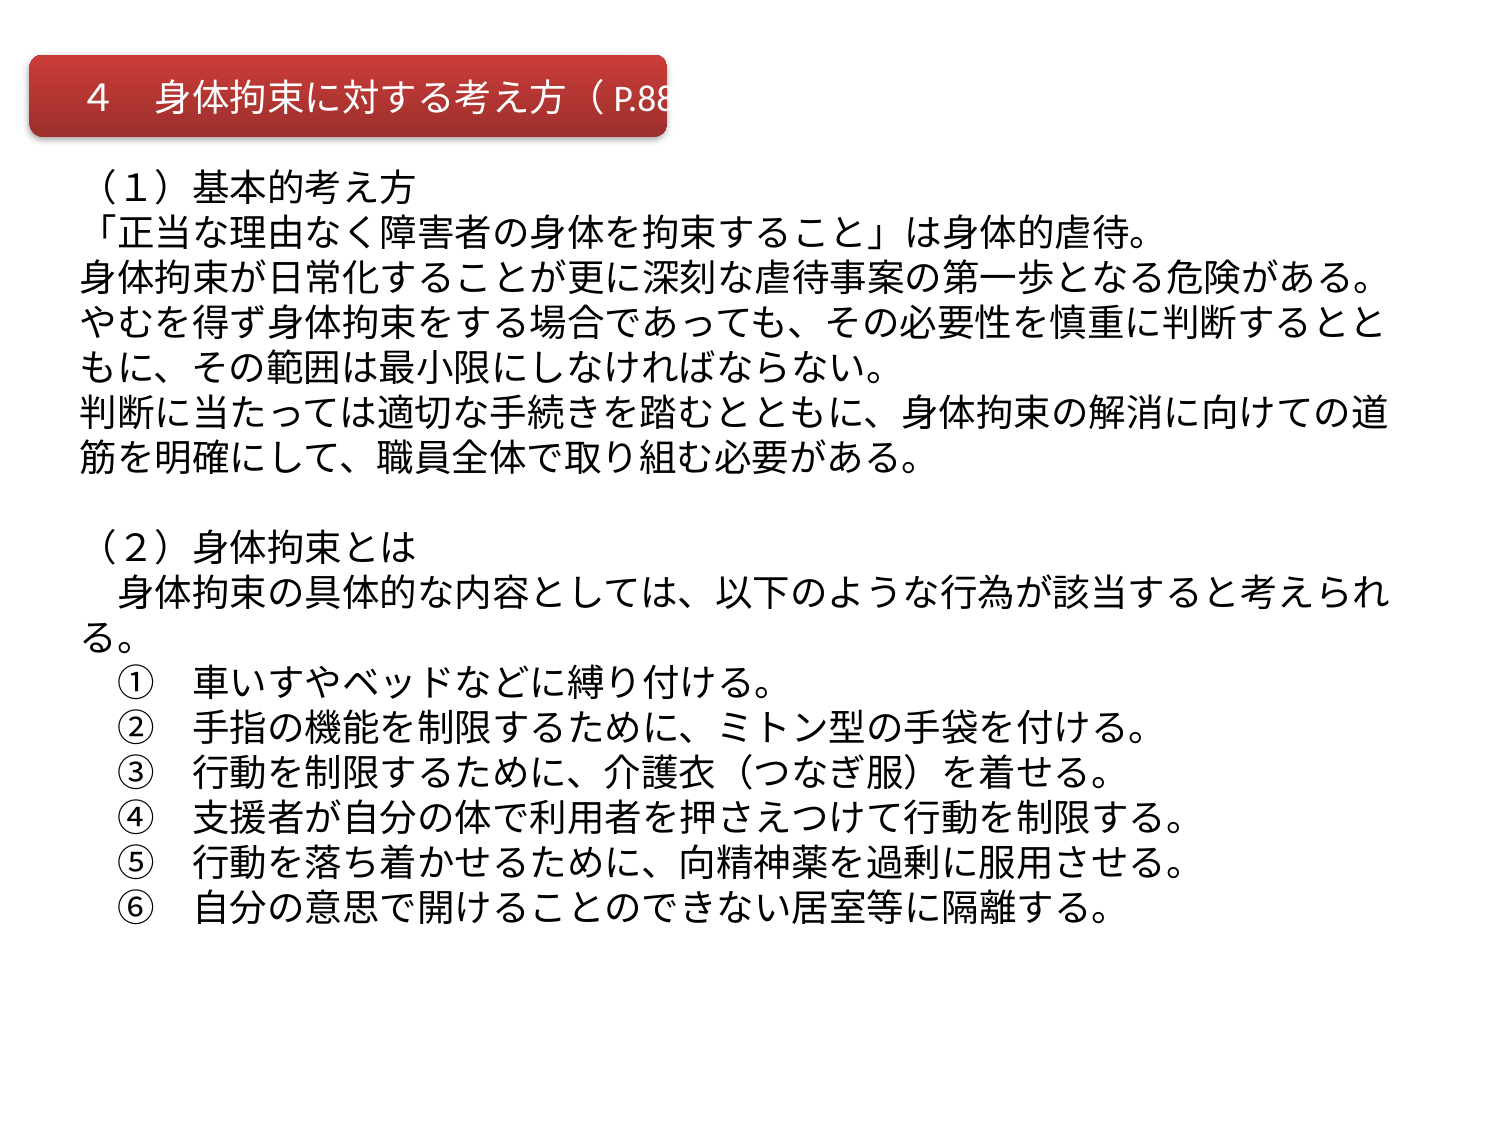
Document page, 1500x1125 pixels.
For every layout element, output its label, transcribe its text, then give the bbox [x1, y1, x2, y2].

text_box [29, 54, 667, 138]
text_box ４ 身体拘束に対する考え方（P.88） （１）基本的考え方 「正当な理由なく障害者の身体を拘束すること」は身体的虐待。 身体拘束が日常化することが更に深刻な虐待事案の第一歩となる危険がある。 やむを得ず身体拘束をする場合であっても、その必要性を慎重に判断するとともに、その範囲は最小限にしなければならない。 判断に当たっては適切な手続きを踏むとともに、身体拘束の解消に向けての道筋を明確にして、職員全体で取り組む必要がある。 （２）身体拘束とは 身体拘束の具体的な内容としては、以下のような行為が該当すると考えられる。 ① 車いすやベッドなどに縛り付ける。 ② 手指の機能を制限するために、ミトン型の手袋を付ける。 ③ 行動を制限するために、介護衣（つなぎ服）を着せる。 ④ 支援者が自分の体で利用者を押さえつけて行動を制限する。 ⑤ 行動を落ち着かせるために、向精神薬を過剰に服用させる。 ⑥ 自分の意思で開けることのできない居室等に隔離する。 [64, 66, 1436, 937]
